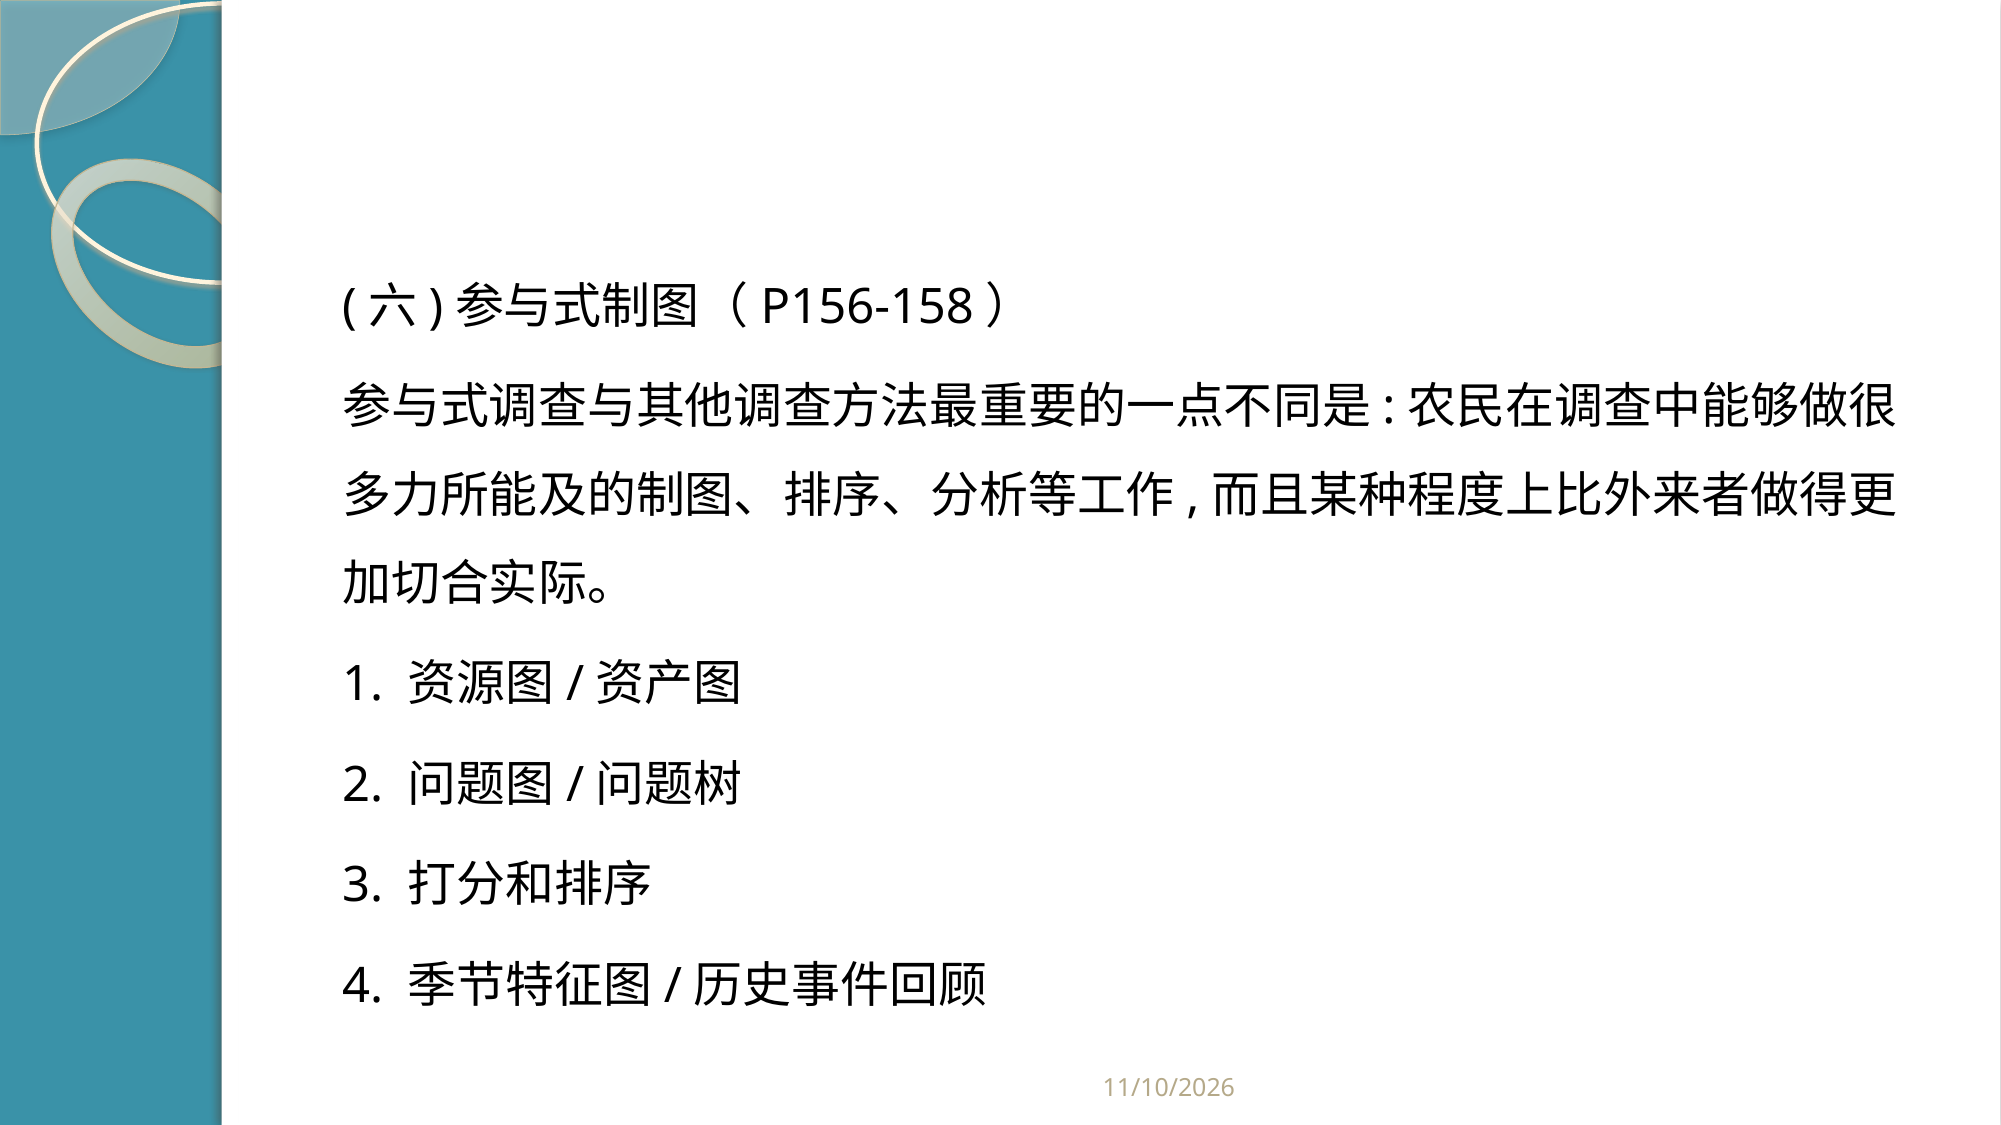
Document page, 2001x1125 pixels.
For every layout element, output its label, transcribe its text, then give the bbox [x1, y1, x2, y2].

list (六)参与式制图（P156-158） 参与式调查与其他调查方法最重要的一点不同是:农民在调查中能够做很多力所能及的制图、排序、分析等工作,而且某种程度上比外来者做得更加切合实际。 1. 资源图/资产图 2. 问题图/问题树 3. 打分和排序 4. 季节特征图/历史事件回顾 [313, 237, 1954, 1025]
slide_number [783, 1034, 1250, 1113]
